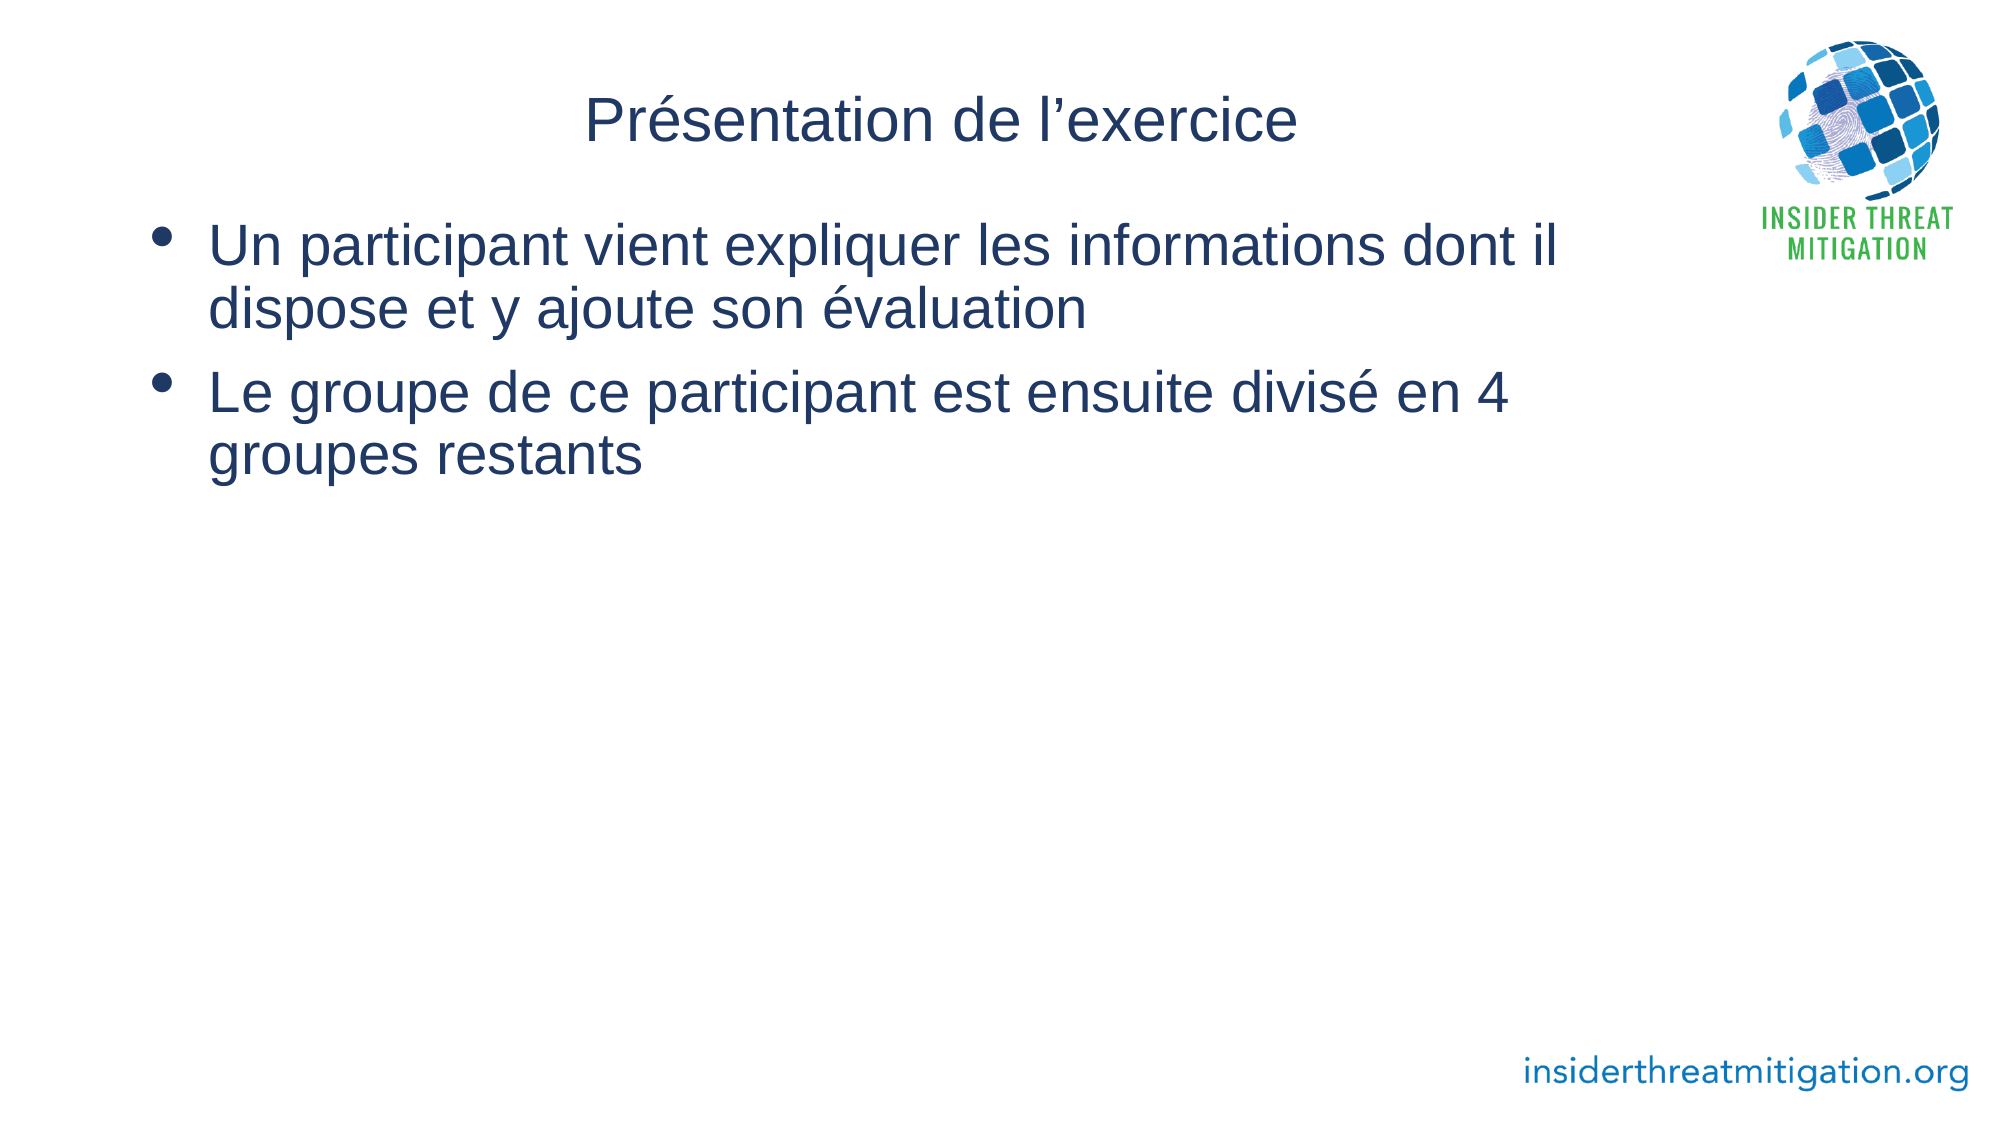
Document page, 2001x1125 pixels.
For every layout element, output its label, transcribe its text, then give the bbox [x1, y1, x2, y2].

picture [1478, 994, 2000, 1125]
list Un participant vient expliquer les informations dont il dispose et y ajoute son évaluation Le groupe de ce participant est ensuite divisé en 4 groupes restants [137, 207, 1748, 1014]
picture [1758, 20, 1968, 281]
title Présentation de l’exercice [137, 59, 1748, 183]
